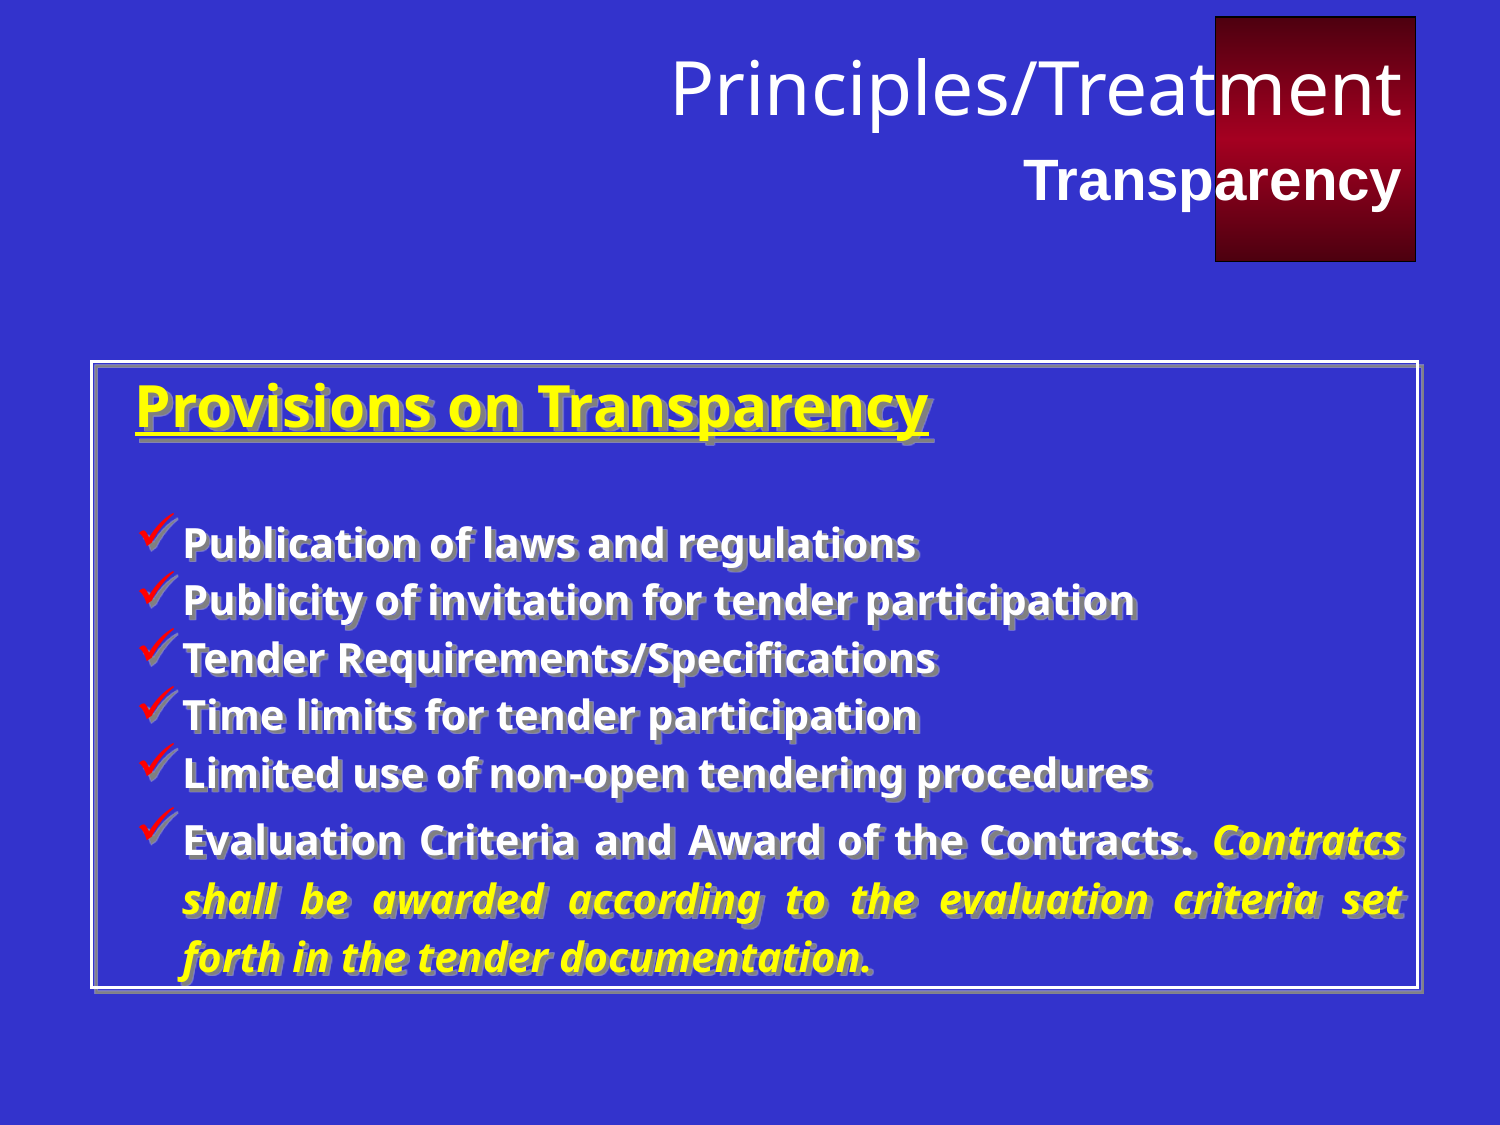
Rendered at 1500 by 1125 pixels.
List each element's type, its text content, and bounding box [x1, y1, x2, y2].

text_box Principles/Treatment Transparency [651, 43, 1418, 218]
text_box Provisions on Transparency Publication of laws and regulations Publicity of invitation for tender participation Tender Requirements/Specifications Time limits for tender participation Limited use of non-open tendering procedures Evaluation Criteria and Award of the Contracts. Contratcs shall be awarded according to the evaluation criteria set forth in the tender documentation. [91, 361, 1418, 988]
text_box [1215, 17, 1416, 43]
text_box [1215, 218, 1416, 262]
